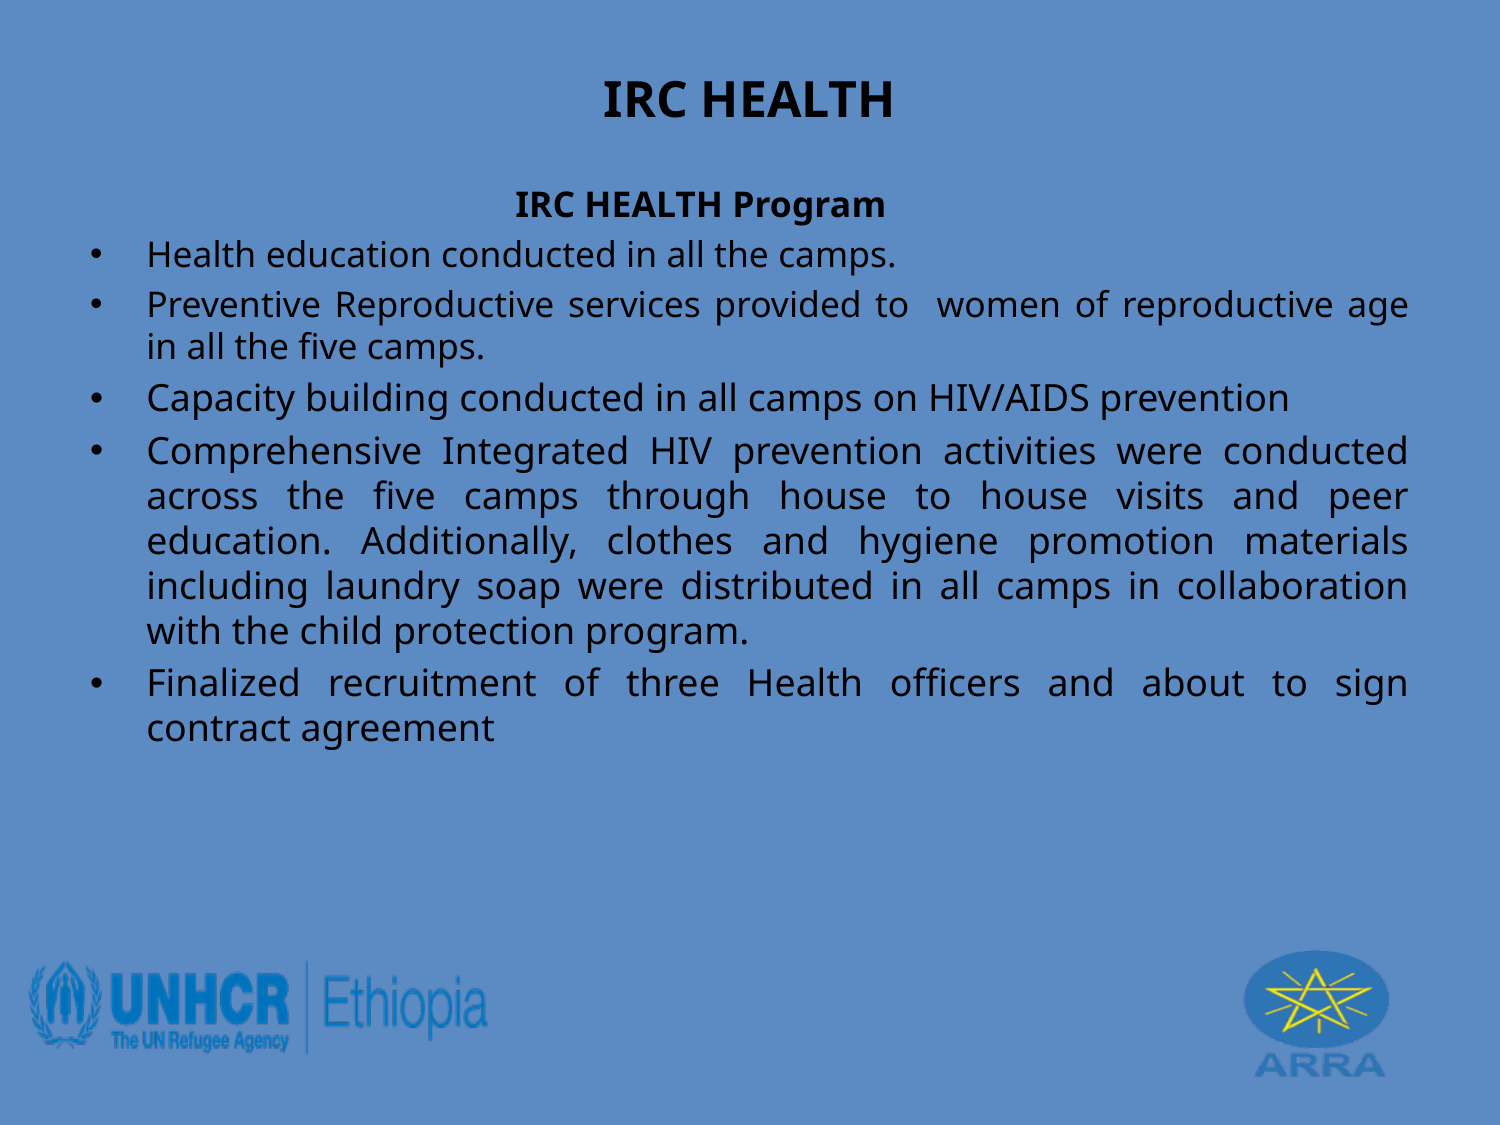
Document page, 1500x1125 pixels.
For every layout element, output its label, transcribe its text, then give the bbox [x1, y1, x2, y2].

list IRC HEALTH Program Health education conducted in all the camps. Preventive Reproductive services provided to women of reproductive age in all the five camps. Capacity building conducted in all camps on HIV/AIDS prevention Comprehensive Integrated HIV prevention activities were conducted across the five camps through house to house visits and peer education. Additionally, clothes and hygiene promotion materials including laundry soap were distributed in all camps in collaboration with the child protection program. Finalized recruitment of three Health officers and about to sign contract agreement [75, 174, 1425, 1005]
title IRC HEALTH [75, 45, 1425, 150]
picture [0, 912, 488, 1104]
picture [1224, 949, 1413, 1104]
